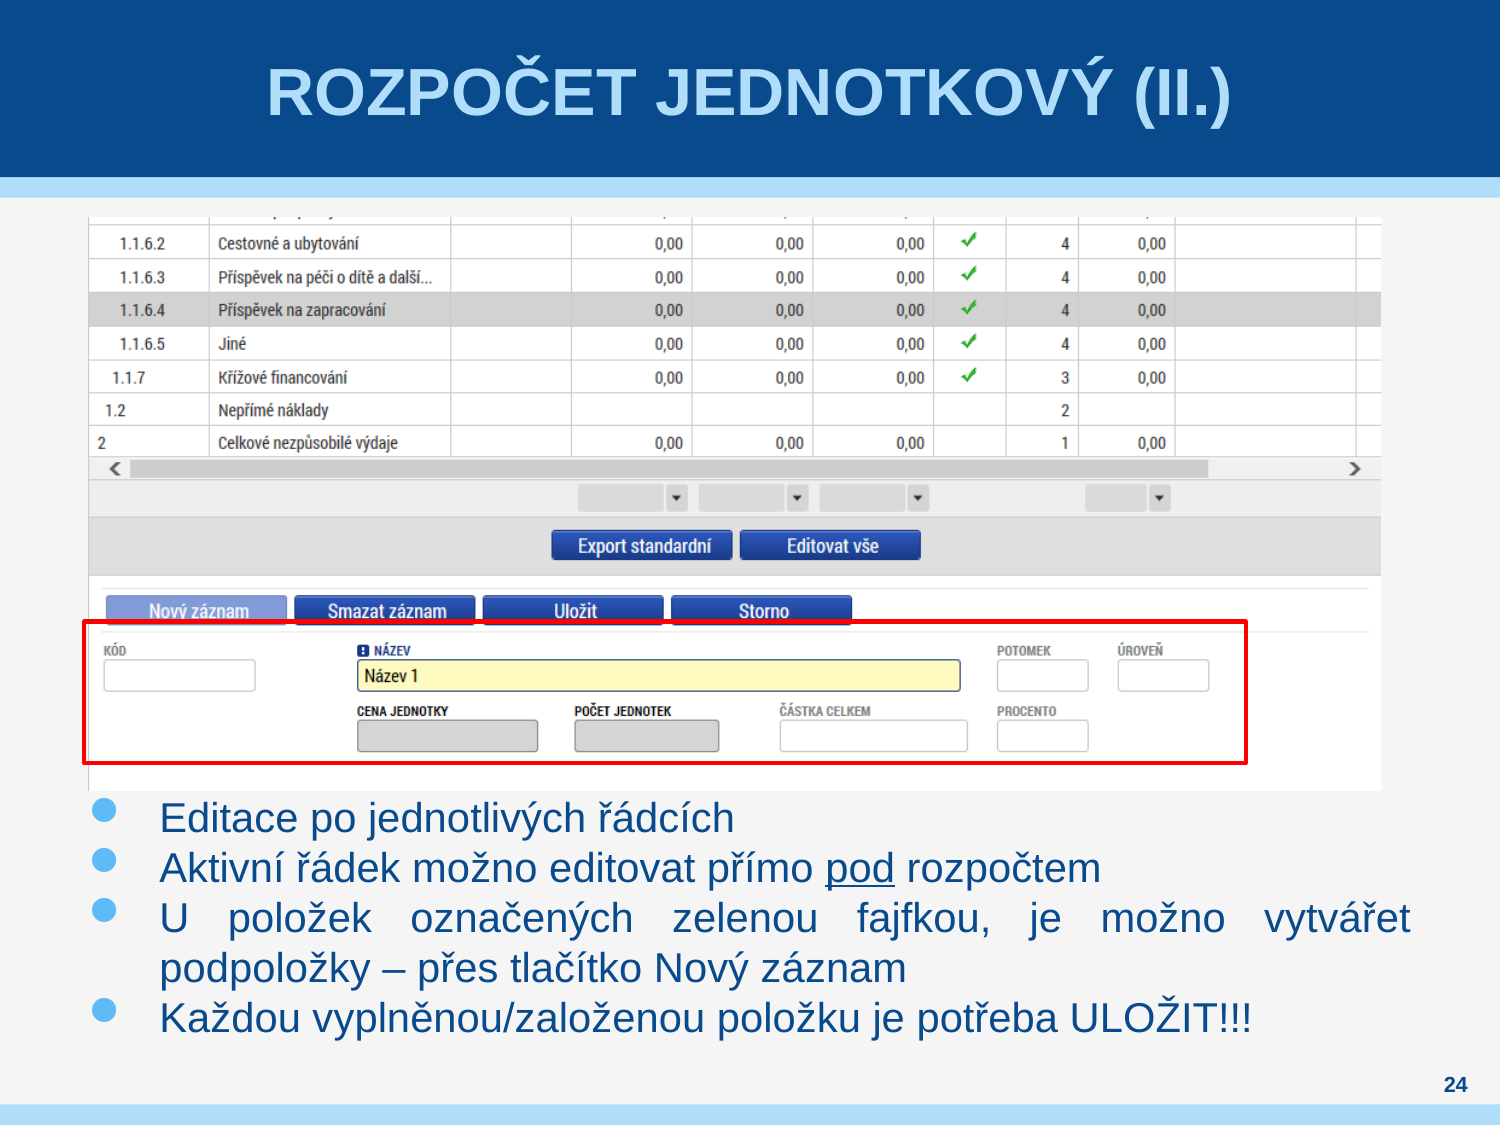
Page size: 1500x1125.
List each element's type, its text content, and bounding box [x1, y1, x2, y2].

slide_number 24 [1417, 1068, 1495, 1099]
picture [88, 217, 1381, 791]
list Editace po jednotlivých řádcích Aktivní řádek možno editovat přímo pod rozpočtem U položek označených zelenou fajfkou, je možno vytvářet podpoložky – přes tlačítko Nový záznam Každou vyplněnou/založenou položku je potřeba ULOŽIT!!! [88, 790, 1412, 1071]
title Rozpočet jednotkový (II.) [59, 0, 1441, 178]
